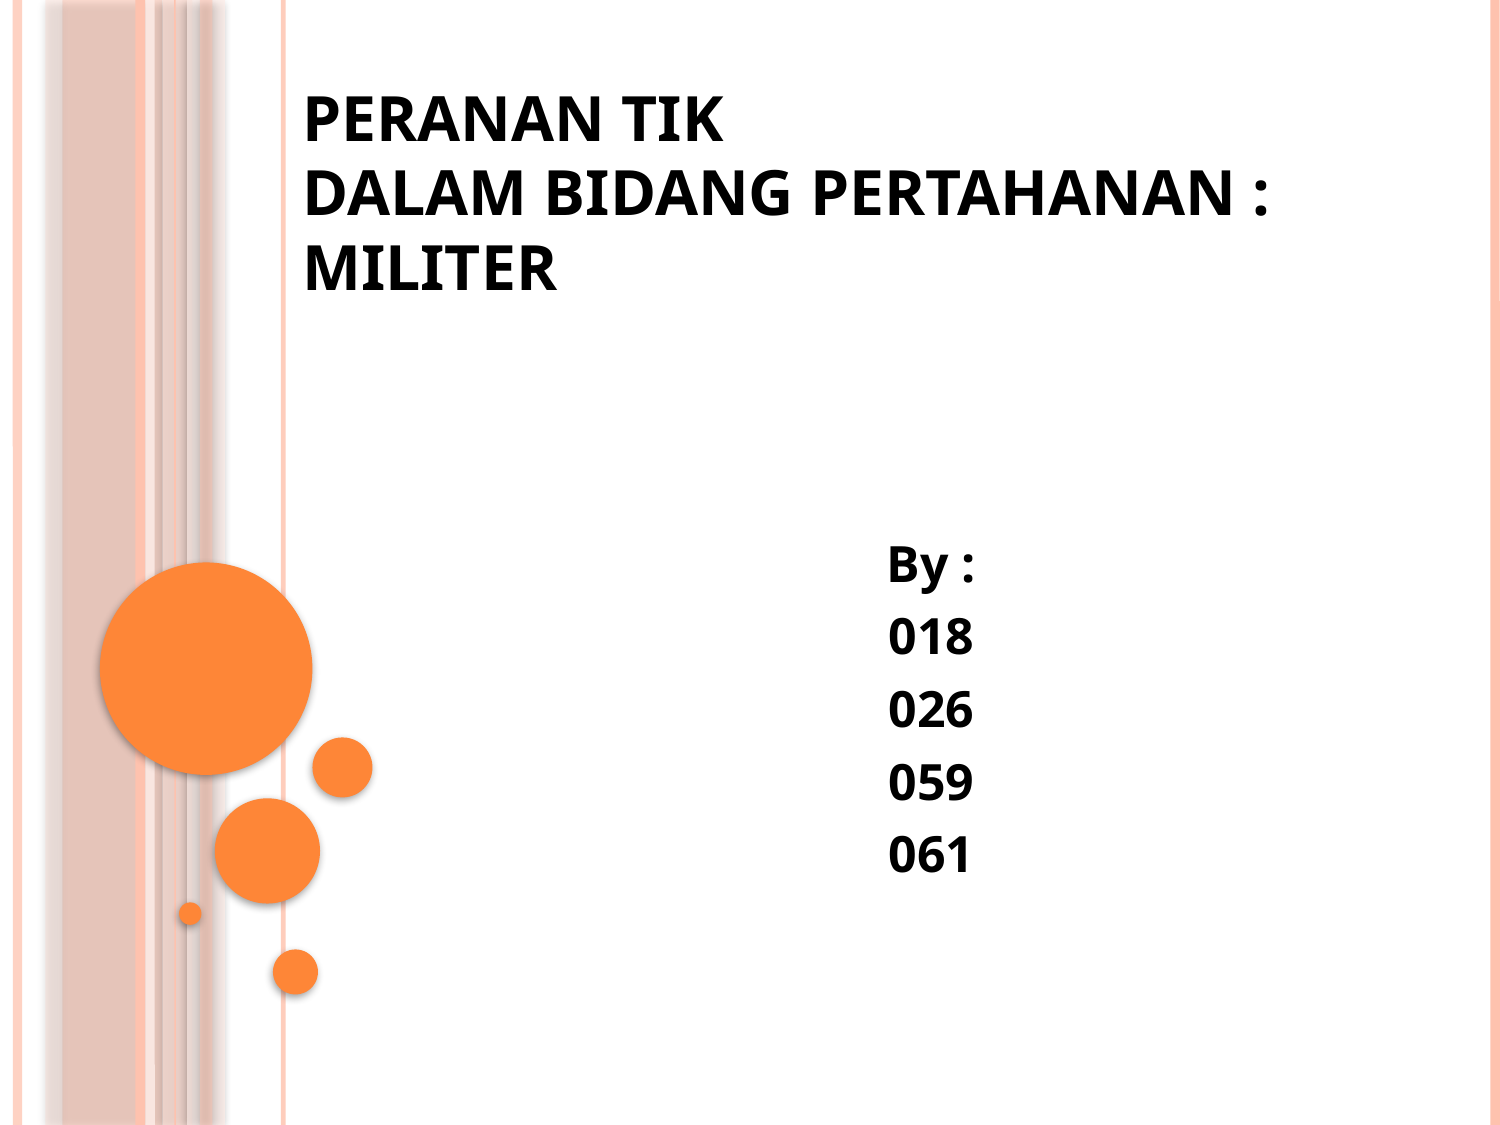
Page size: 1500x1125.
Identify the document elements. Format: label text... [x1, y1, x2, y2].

subtitle By : 018 026 059 061 [425, 525, 1438, 963]
title PERANAN TIK DALAM BIDANG PERTAHANAN : MILITER [287, 0, 1300, 311]
